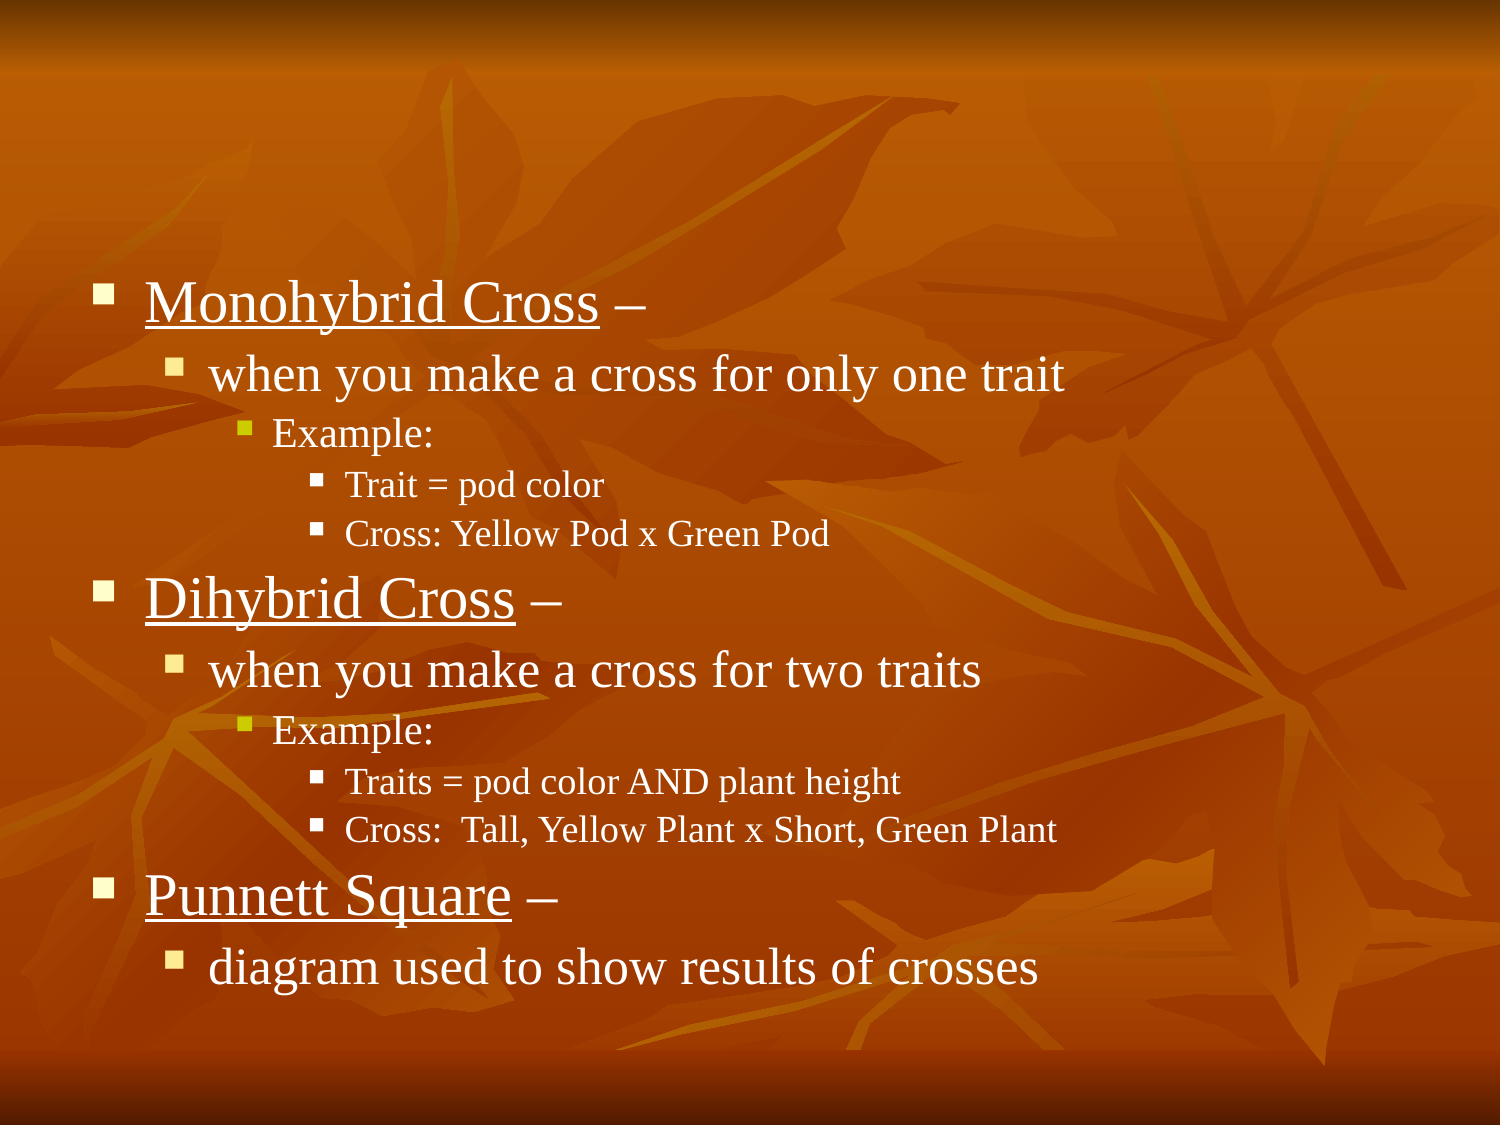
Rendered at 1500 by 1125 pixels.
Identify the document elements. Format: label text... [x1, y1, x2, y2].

list Monohybrid Cross – when you make a cross for only one trait Example: Trait = pod color Cross: Yellow Pod x Green Pod Dihybrid Cross – when you make a cross for two traits Example: Traits = pod color AND plant height Cross: Tall, Yellow Plant x Short, Green Plant Punnett Square – diagram used to show results of crosses [74, 262, 1426, 1006]
